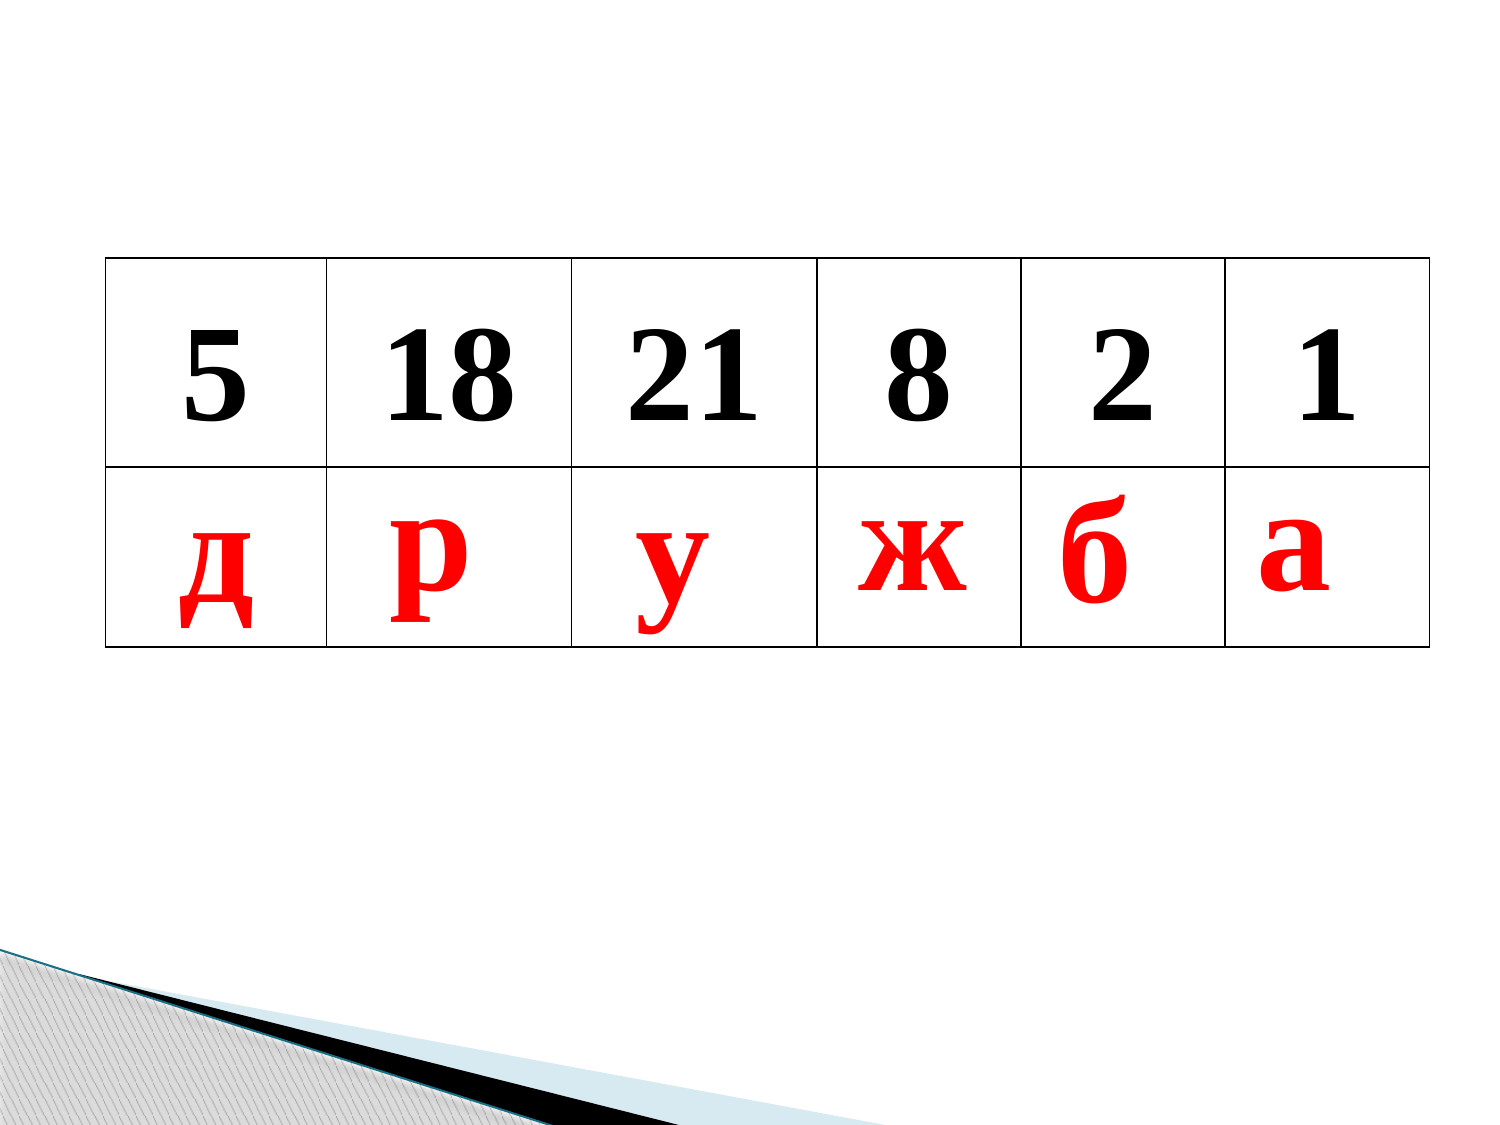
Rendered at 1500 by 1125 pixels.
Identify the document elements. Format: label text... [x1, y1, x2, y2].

text_box а [1242, 433, 1383, 629]
text_box д [164, 445, 305, 640]
text_box ж [843, 433, 985, 629]
table_header 18 [327, 259, 571, 466]
text_box у [621, 445, 762, 640]
table_cell [1226, 468, 1429, 646]
table_cell [1022, 468, 1224, 646]
table_cell [818, 468, 1020, 646]
table_cell [572, 468, 816, 646]
table_header 1 [1226, 259, 1429, 466]
table_header 2 [1022, 259, 1224, 466]
table_cell [327, 468, 571, 646]
table_header 21 [572, 259, 816, 466]
text_box р [375, 433, 516, 629]
text_box б [1042, 445, 1184, 640]
table_header 8 [818, 259, 1020, 466]
table_cell [106, 468, 326, 646]
table_header 5 [106, 259, 326, 466]
